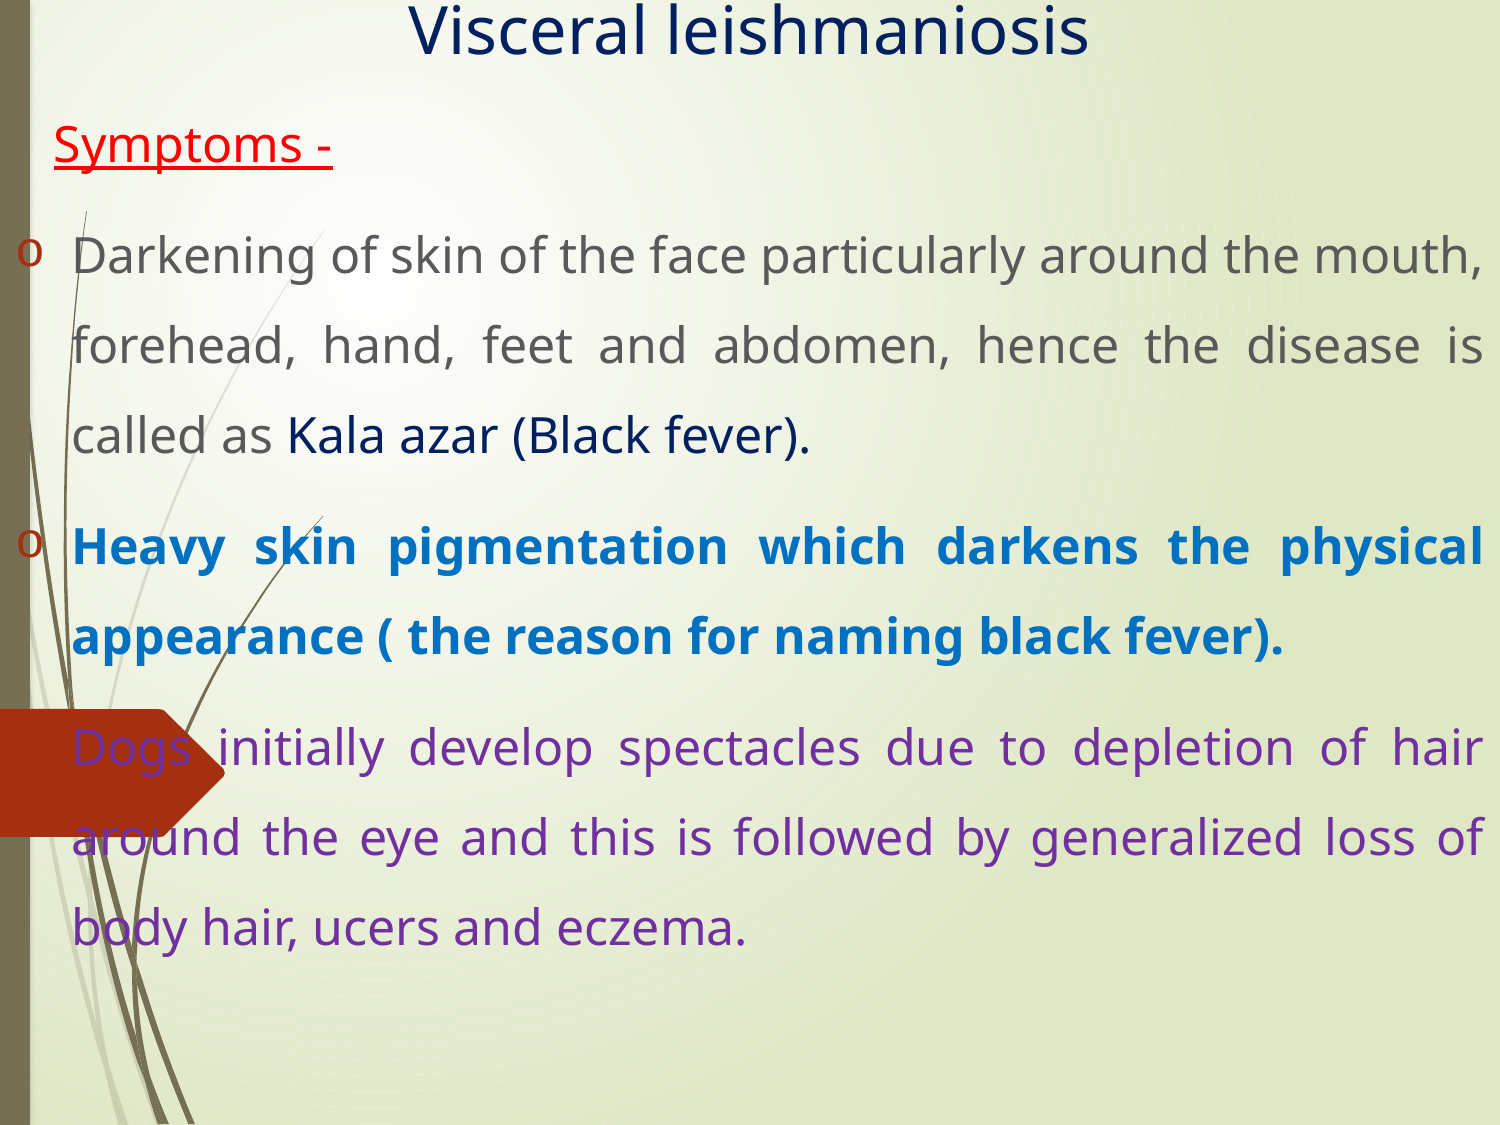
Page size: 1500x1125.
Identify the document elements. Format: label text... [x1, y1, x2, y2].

title Visceral leishmaniosis [0, 0, 1500, 75]
subtitle Symptoms - Darkening of skin of the face particularly around the mouth, forehead, hand, feet and abdomen, hence the disease is called as Kala azar (Black fever). Heavy skin pigmentation which darkens the physical appearance ( the reason for naming black fever). Dogs initially develop spectacles due to depletion of hair around the eye and this is followed by generalized loss of body hair, ucers and eczema. [0, 75, 1500, 1125]
